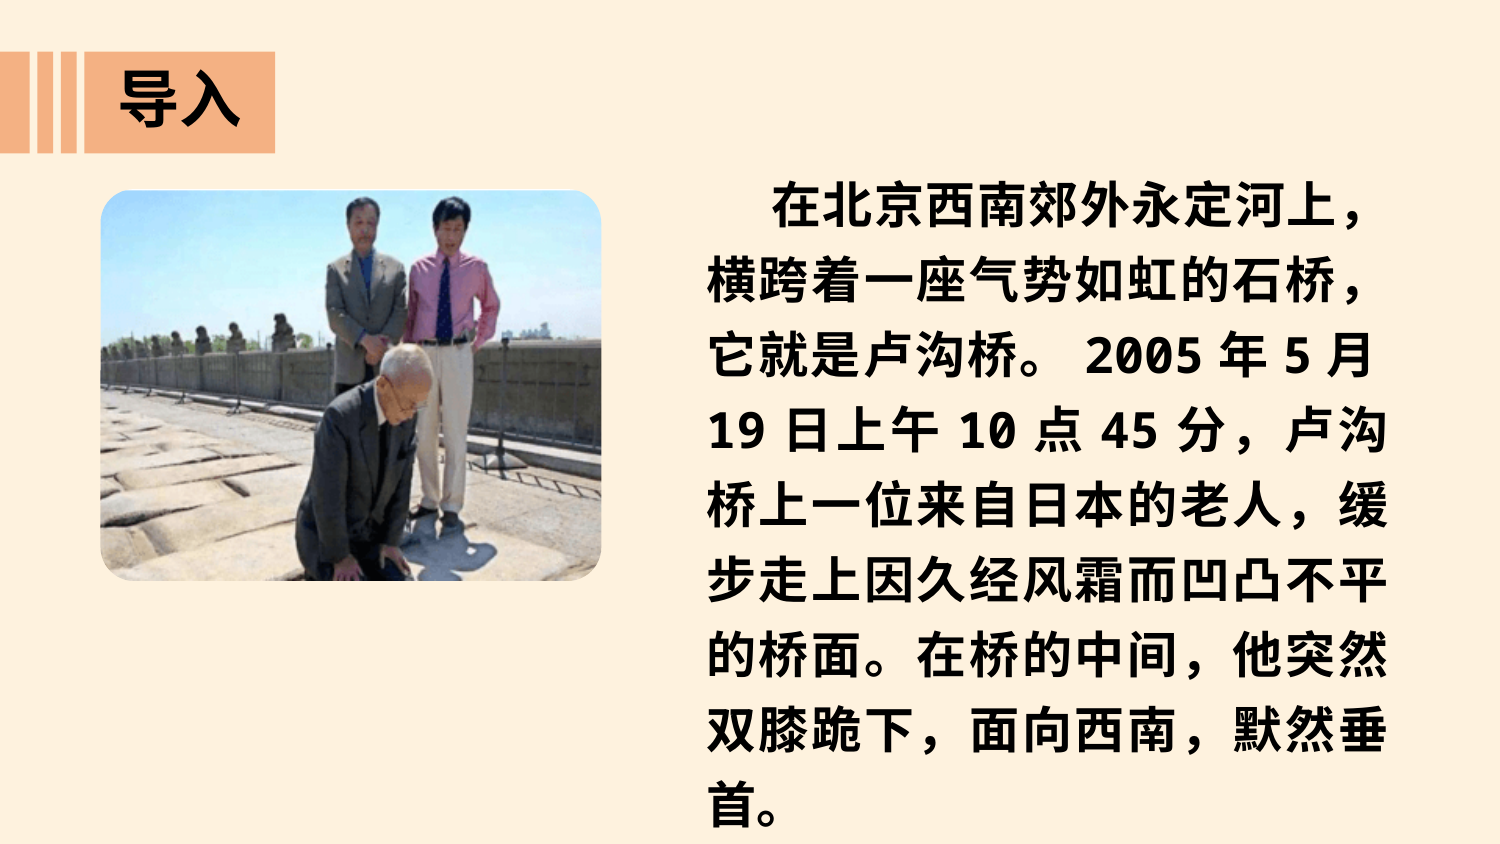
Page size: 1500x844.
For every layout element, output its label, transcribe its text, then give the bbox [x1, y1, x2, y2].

picture [0, 0, 1500, 844]
text_box [0, 51, 30, 154]
text_box [60, 51, 77, 154]
text_box [37, 51, 54, 154]
title 导入 [84, 51, 276, 154]
text_box 在北京西南郊外永定河上，横跨着一座气势如虹的石桥，它就是卢沟桥。2005年5月19日上午10点45分，卢沟桥上一位来自日本的老人，缓步走上因久经风霜而凹凸不平的桥面。在桥的中间，他突然双膝跪下，面向西南，默然垂首。 [694, 153, 1400, 840]
